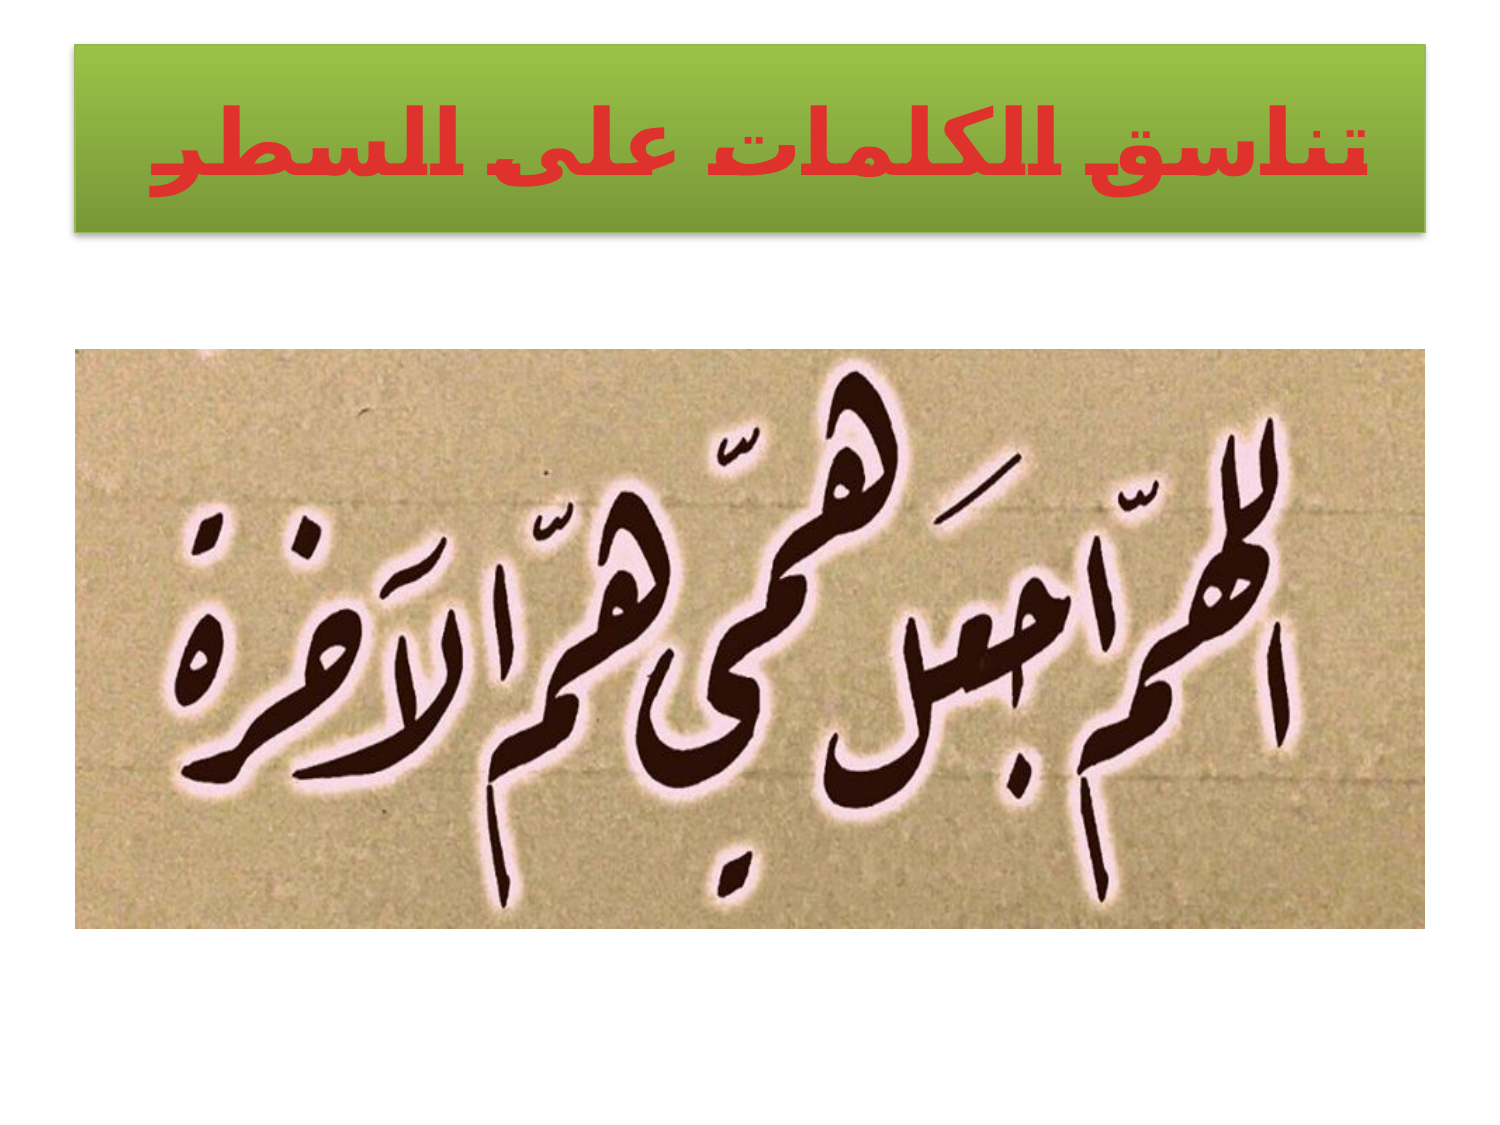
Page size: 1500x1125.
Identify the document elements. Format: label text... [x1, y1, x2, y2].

title تناسق الكلمات على السطر [74, 44, 1426, 233]
picture [74, 349, 1426, 929]
